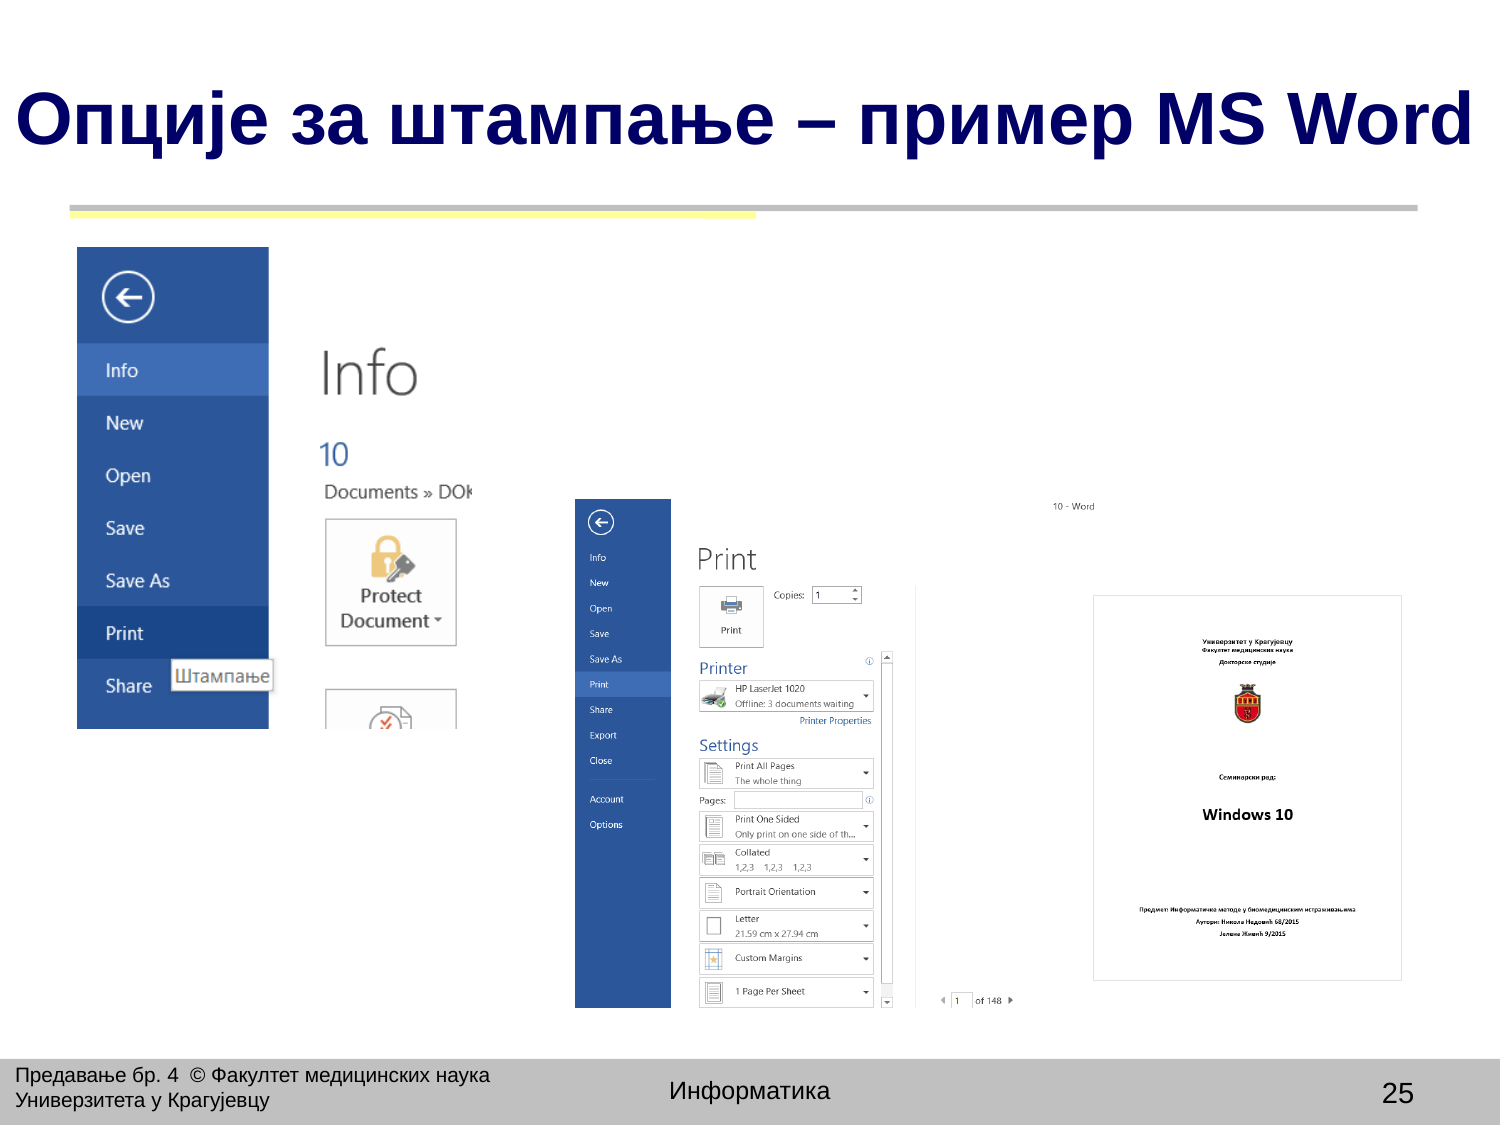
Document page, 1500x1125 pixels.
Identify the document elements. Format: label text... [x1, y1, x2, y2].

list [76, 246, 472, 729]
footer Информатика [512, 1066, 988, 1125]
slide_number 25 [1079, 1066, 1430, 1125]
picture [575, 499, 1418, 1008]
slide_number Предавање бр. 4 © Факултет медицинских наука Универзитета у Крагујевцу [0, 1053, 602, 1108]
title Опције за штампање – пример MS Word [0, 21, 1500, 210]
